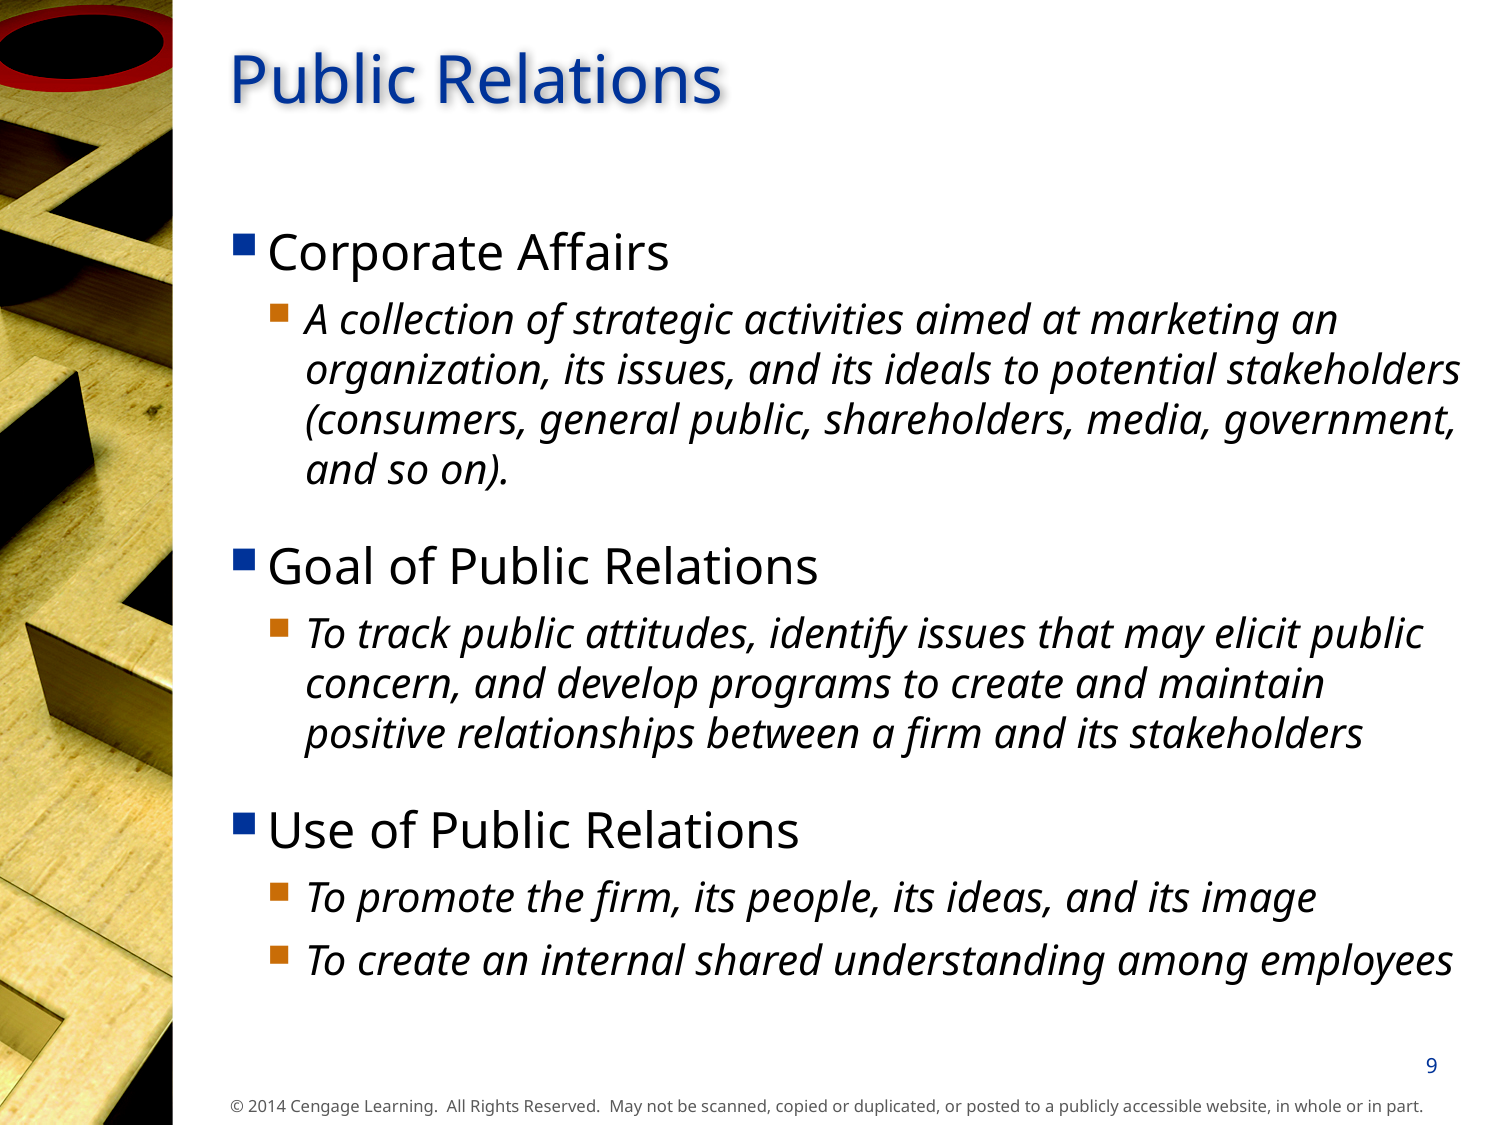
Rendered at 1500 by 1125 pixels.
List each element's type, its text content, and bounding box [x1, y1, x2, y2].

title Public Relations [213, 29, 1454, 213]
slide_number 9 [1386, 1037, 1478, 1097]
list Corporate Affairs A collection of strategic activities aimed at marketing an organization, its issues, and its ideals to potential stakeholders (consumers, general public, shareholders, media, government, and so on). Goal of Public Relations To track public attitudes, identify issues that may elicit public concern, and develop programs to create and maintain positive relationships between a firm and its stakeholders Use of Public Relations To promote the firm, its people, its ideas, and its image To create an internal shared understanding among employees [215, 212, 1478, 1097]
picture [0, 0, 173, 1125]
